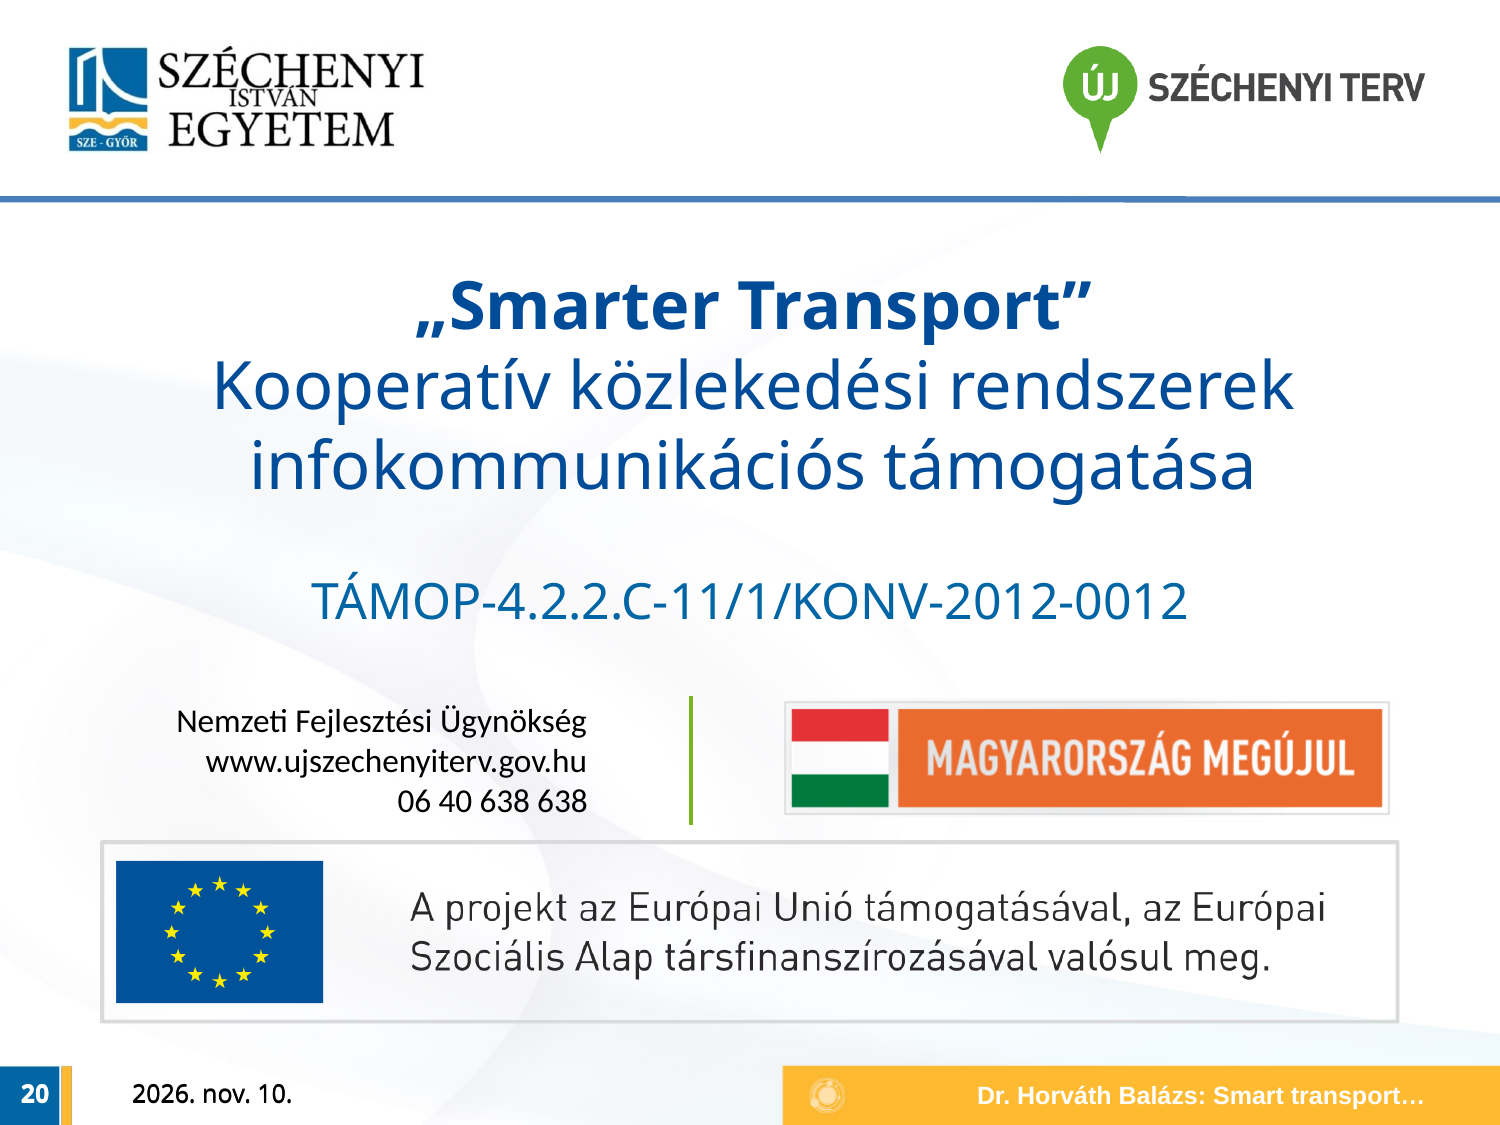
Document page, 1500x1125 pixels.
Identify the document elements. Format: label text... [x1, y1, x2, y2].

text_box 2014. szeptember 10. [117, 1065, 550, 1125]
picture [0, 203, 1500, 1125]
text_box TÁMOP-4.2.2.C-11/1/KONV-2012-0012 [296, 562, 1204, 638]
footer Dr. Horváth Balázs: Smart transport… [878, 1065, 1442, 1125]
picture [0, 0, 1500, 196]
text_box 20 [0, 1065, 71, 1125]
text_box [100, 691, 1400, 1024]
text_box „Smarter Transport” Kooperatív közlekedési rendszerek infokommunikációs támogatása [104, 255, 1404, 504]
